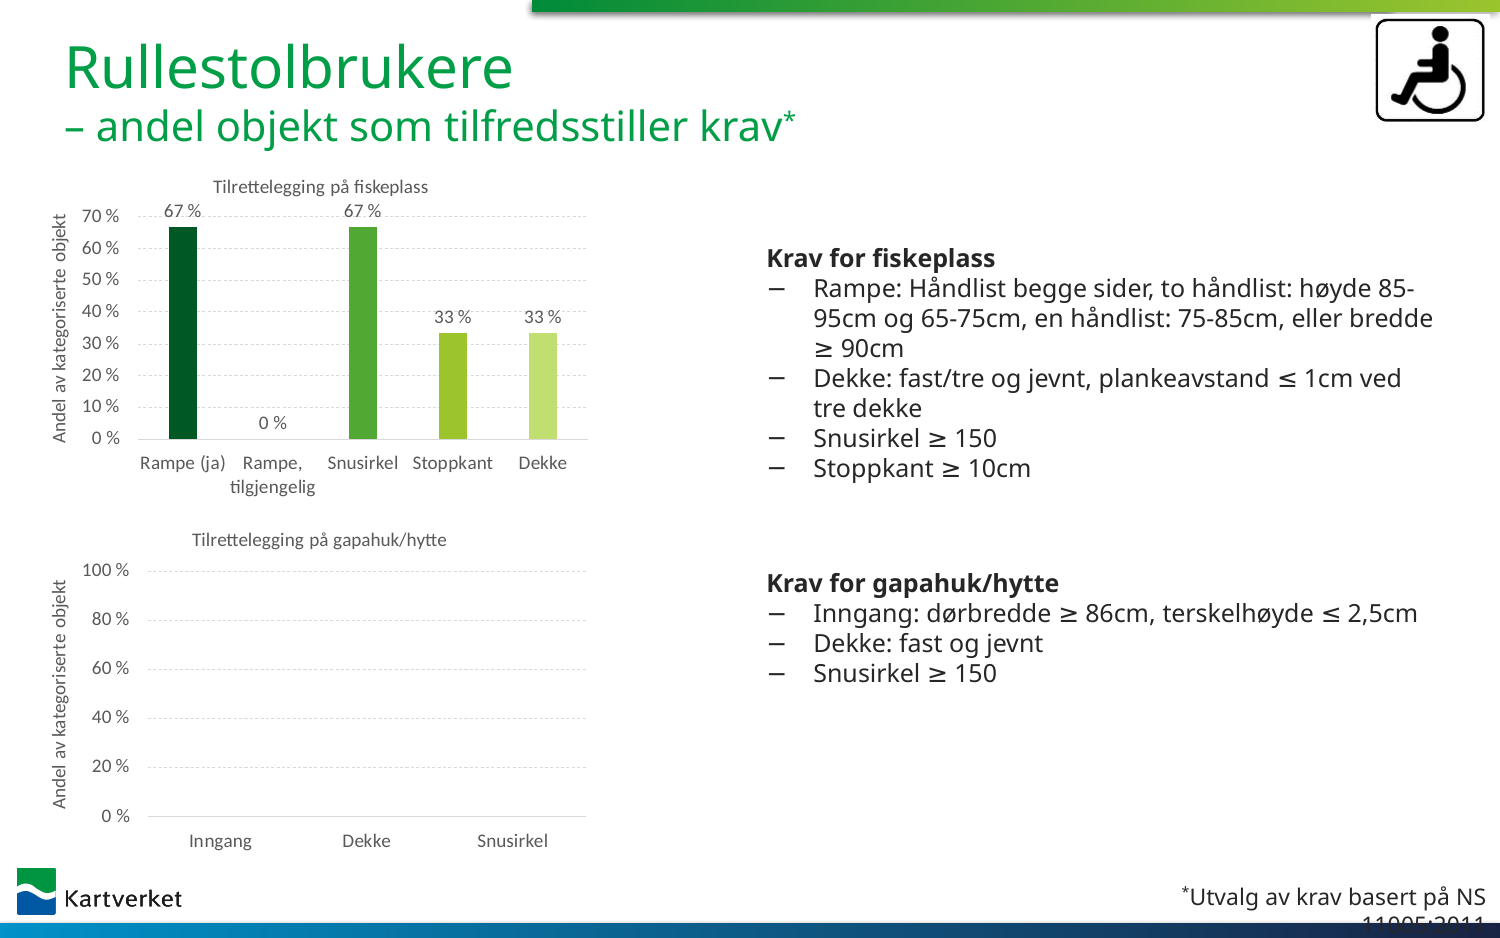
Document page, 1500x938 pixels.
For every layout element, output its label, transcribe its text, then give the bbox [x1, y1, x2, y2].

text_box Krav for fiskeplass Rampe: Håndlist begge sider, to håndlist: høyde 85-95cm og 65-75cm, en håndlist: 75-85cm, eller bredde ≥ 90cm Dekke: fast/tre og jevnt, plankeavstand ≤ 1cm ved tre dekke Snusirkel ≥ 150 Stoppkant ≥ 10cm [751, 235, 1452, 490]
picture [1371, 13, 1491, 127]
picture [41, 166, 599, 505]
text_box *Utvalg av krav basert på NS 11005:2011 [1068, 873, 1500, 938]
text_box Krav for gapahuk/hytte Inngang: dørbredde ≥ 86cm, terskelhøyde ≤ 2,5cm Dekke: fast og jevnt Snusirkel ≥ 150 [751, 560, 1452, 695]
picture [41, 520, 597, 859]
text_box Rullestolbrukere – andel objekt som tilfredsstiller krav* [49, 29, 1431, 158]
